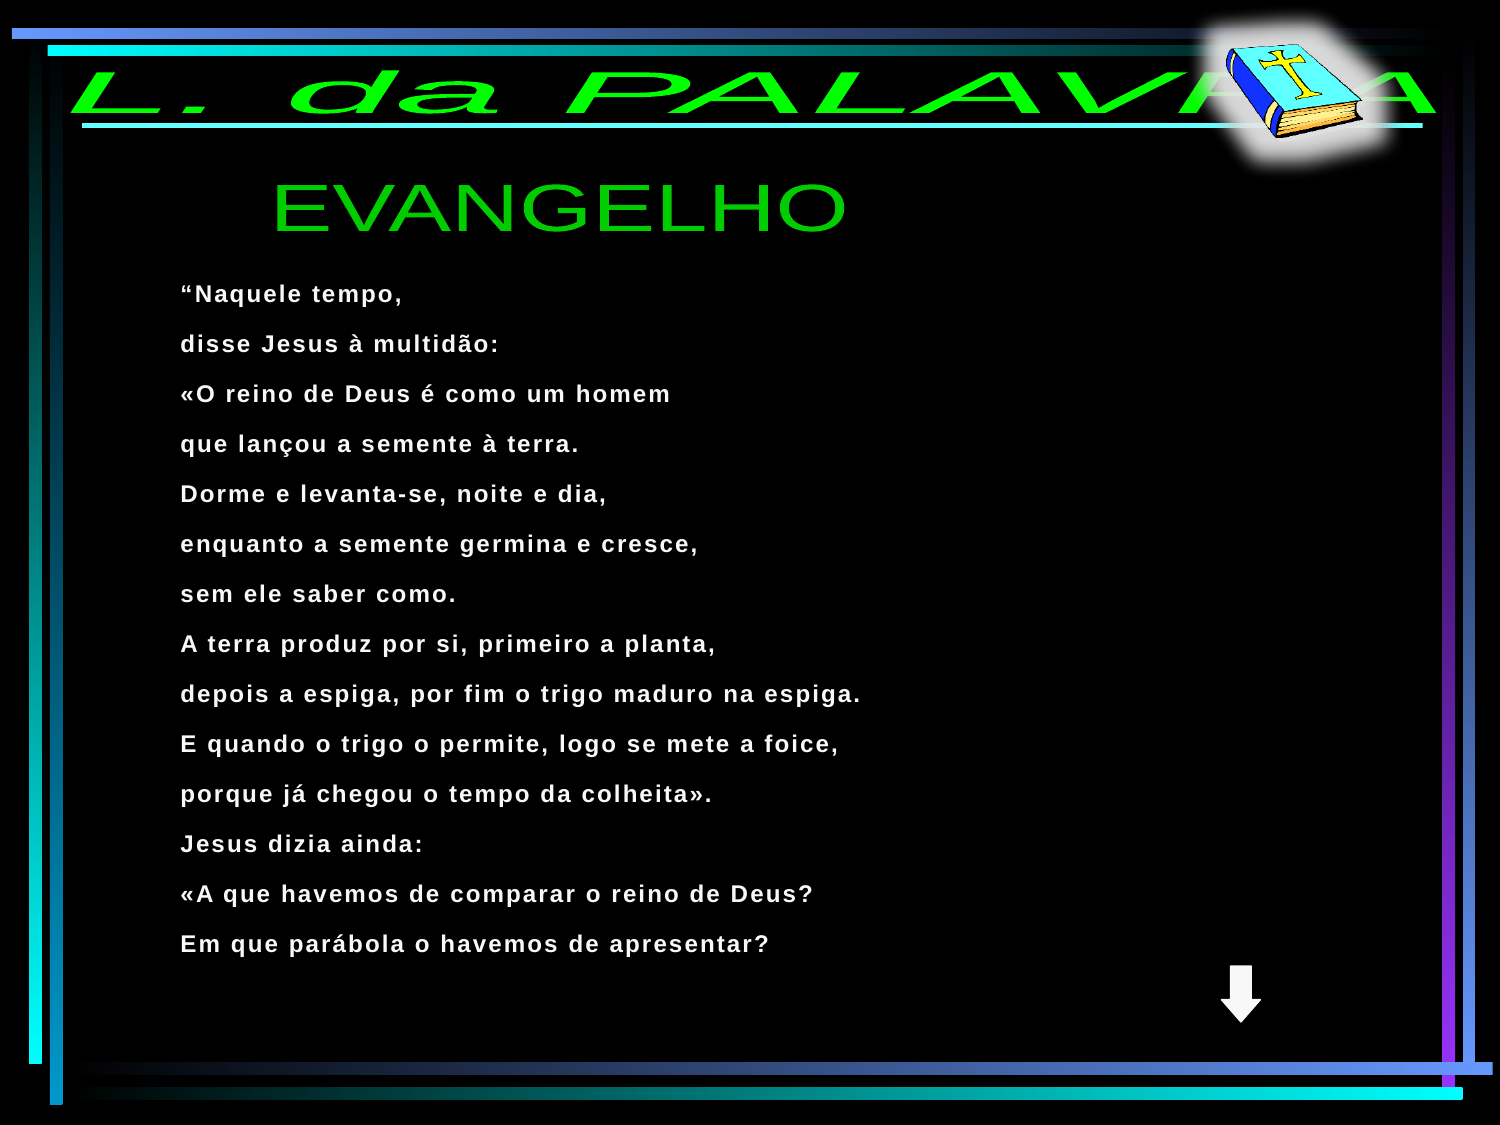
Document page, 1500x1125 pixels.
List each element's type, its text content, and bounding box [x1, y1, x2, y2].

picture [1226, 42, 1365, 138]
text_box “Naquele tempo, disse Jesus à multidão: «O reino de Deus é como um homem que lançou a semente à terra. Dorme e levanta-se, noite e dia, enquanto a semente germina e cresce, sem ele saber como. A terra produz por si, primeiro a planta, depois a espiga, por fim o trigo maduro na espiga. E quando o trigo o permite, logo se mete a foice, porque já chegou o tempo da colheita». Jesus dizia ainda: «A que havemos de comparar o reino de Deus? Em que parábola o havemos de apresentar? [165, 265, 1353, 981]
text_box [1221, 981, 1261, 1022]
